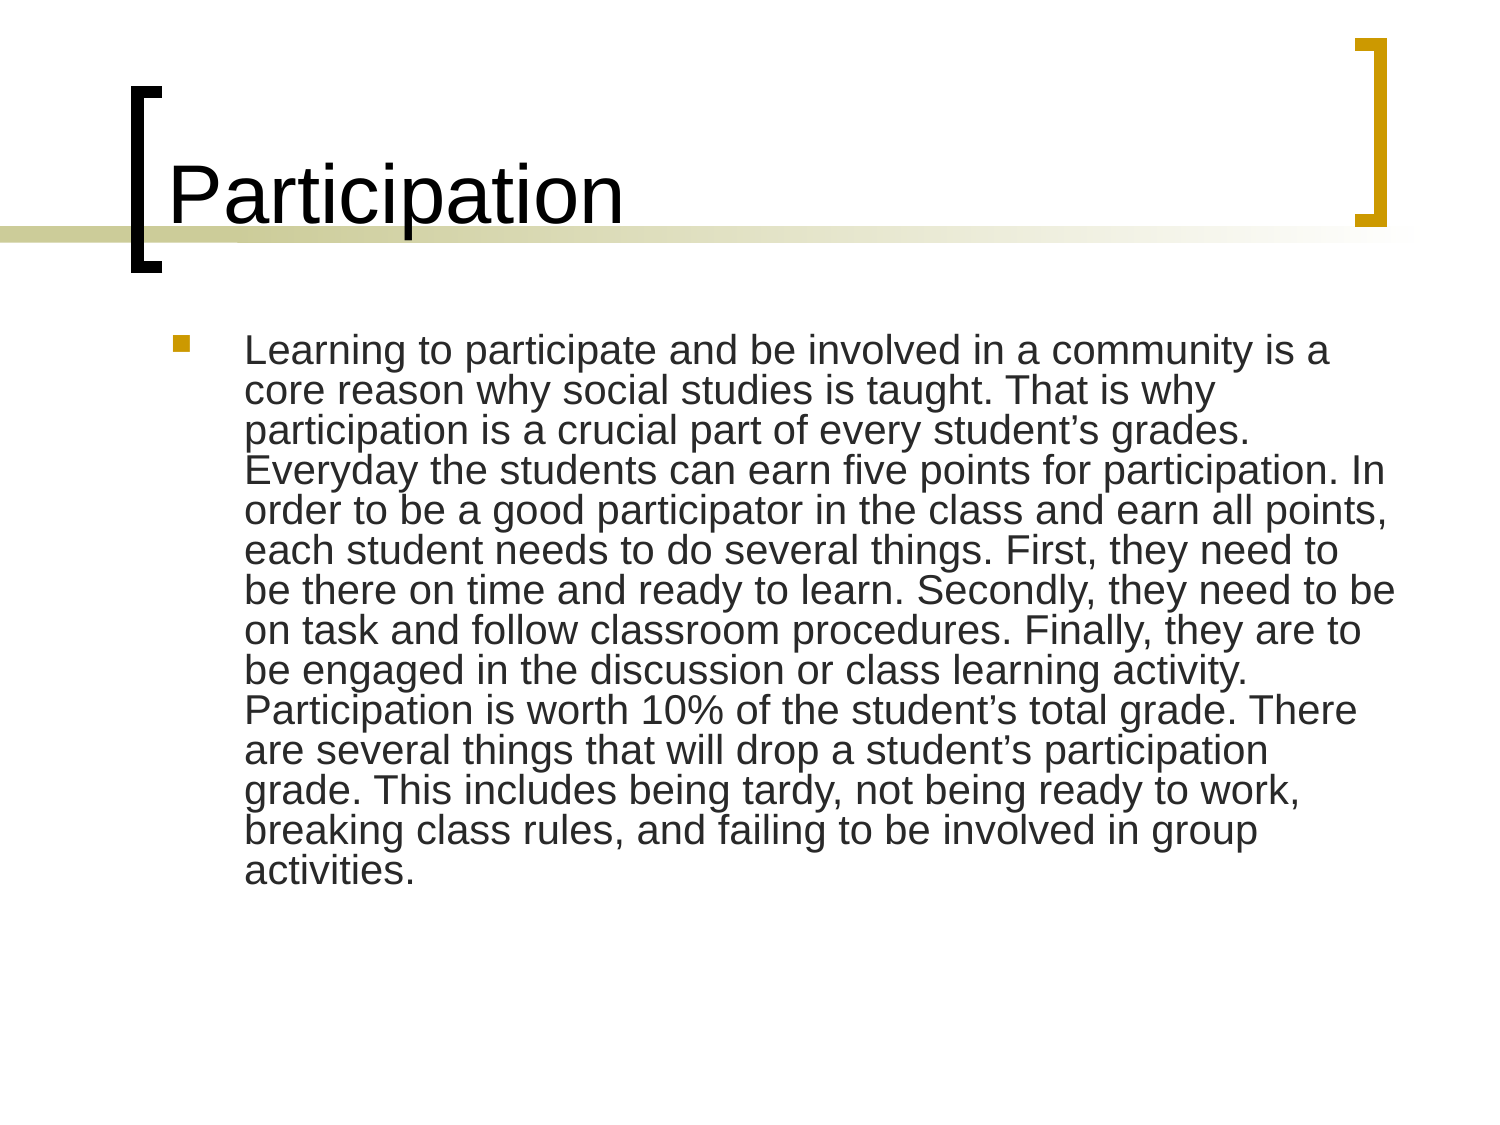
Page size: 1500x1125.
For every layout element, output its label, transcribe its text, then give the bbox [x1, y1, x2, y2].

title Participation [152, 15, 1328, 248]
list Learning to participate and be involved in a community is a core reason why social studies is taught. That is why participation is a crucial part of every student’s grades. Everyday the students can earn five points for participation. In order to be a good participator in the class and earn all points, each student needs to do several things. First, they need to be there on time and ready to learn. Secondly, they need to be on task and follow classroom procedures. Finally, they are to be engaged in the discussion or class learning activity. Participation is worth 10% of the student’s total grade. There are several things that will drop a student’s participation grade. This includes being tardy, not being ready to work, breaking class rules, and failing to be involved in group activities. [155, 324, 1413, 1001]
